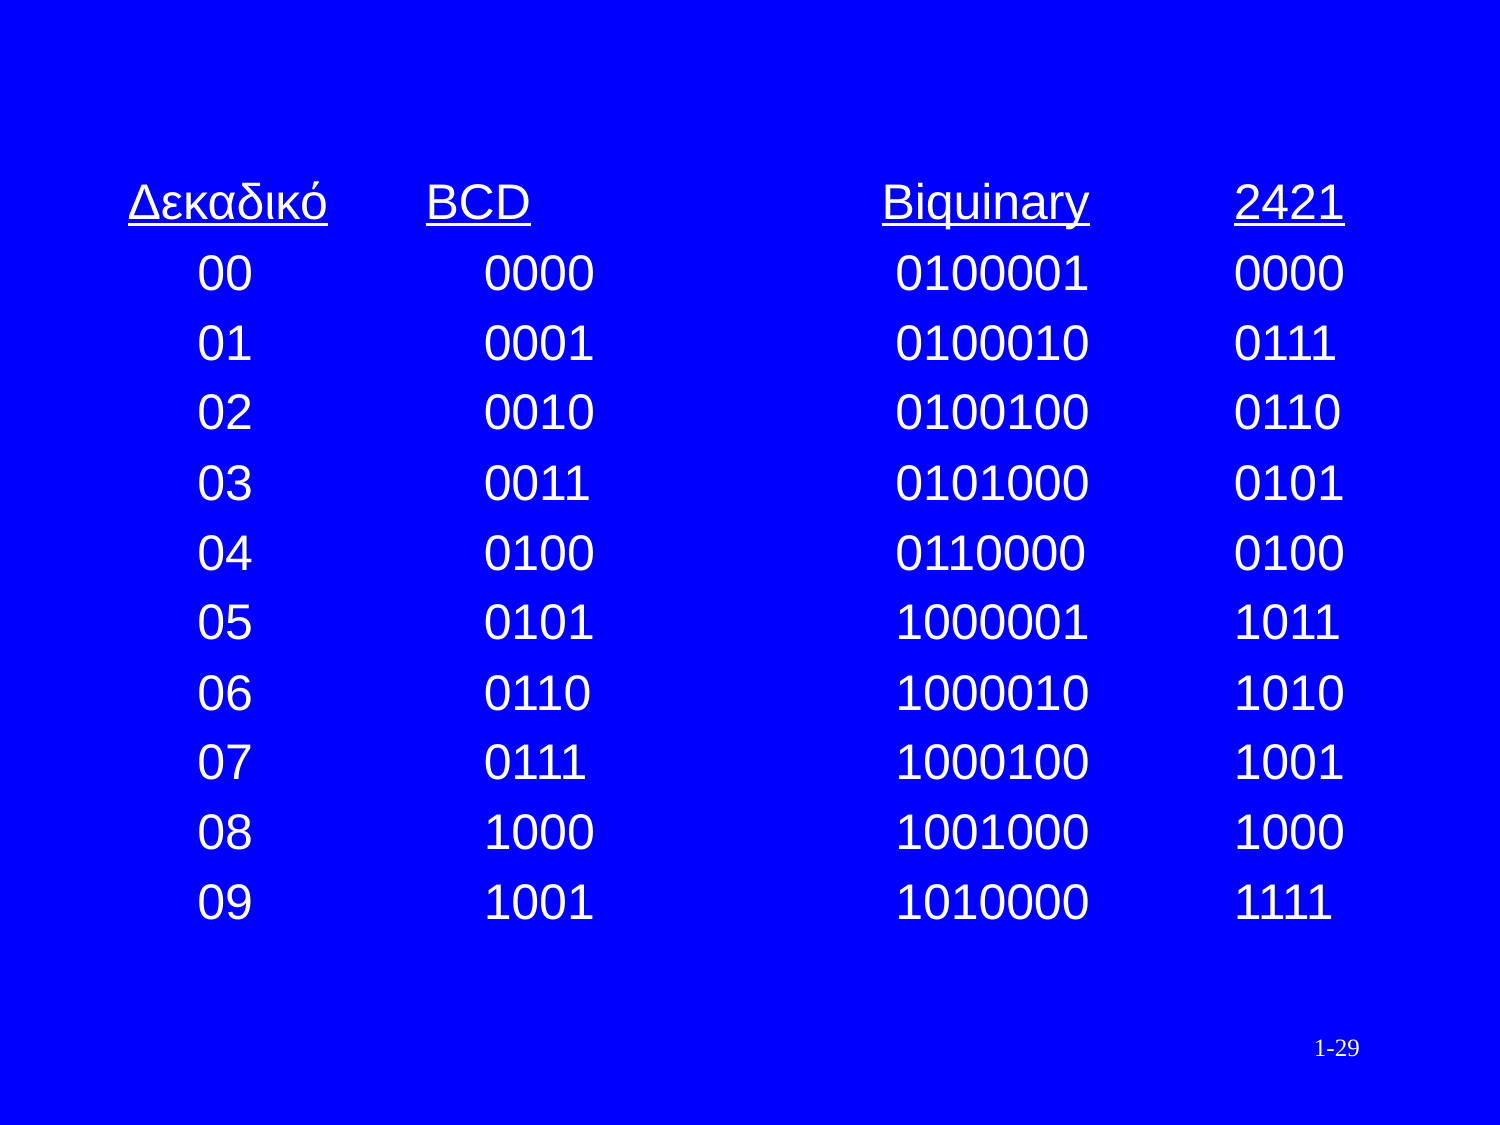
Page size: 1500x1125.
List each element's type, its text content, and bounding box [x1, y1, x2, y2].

list Δεκαδικό BCD Biquinary 2421 00 0000 0100001 0000 01 0001 0100010 0111 02 0010 0100100 0110 03 0011 0101000 0101 04 0100 0110000 0100 05 0101 1000001 1011 06 0110 1000010 1010 07 0111 1000100 1001 08 1000 1001000 1000 09 1001 1010000 1111 [112, 162, 1388, 963]
